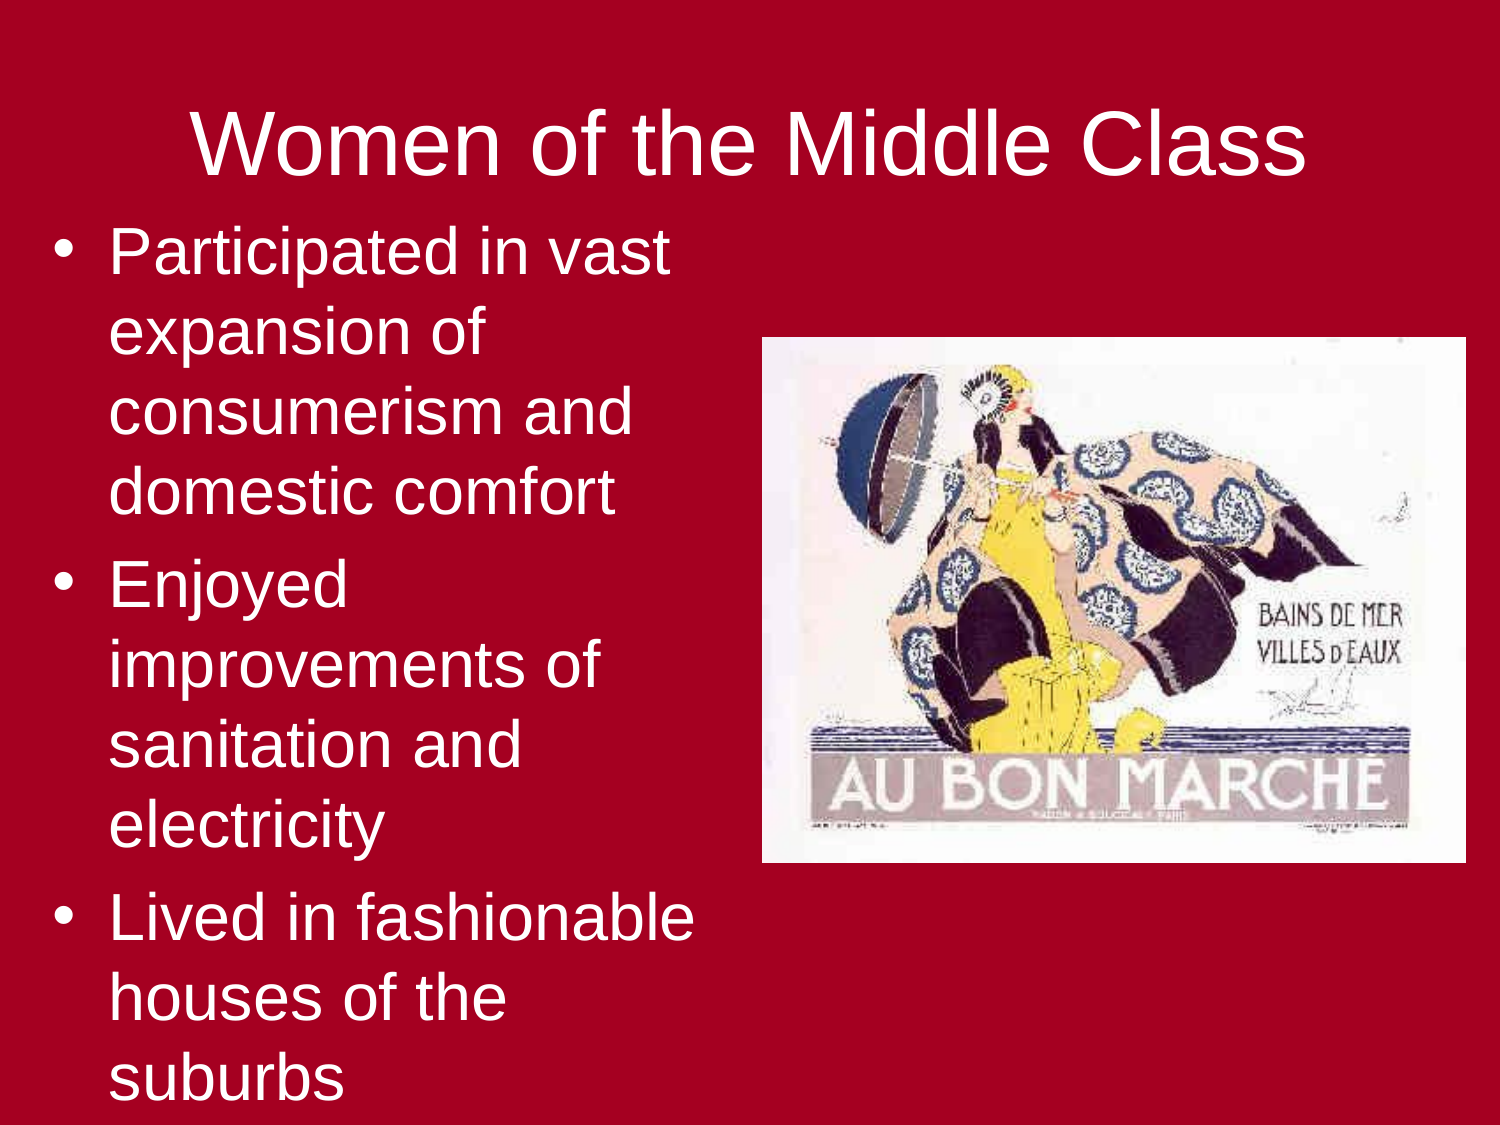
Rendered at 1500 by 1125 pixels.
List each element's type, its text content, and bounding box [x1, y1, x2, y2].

picture [762, 337, 1466, 863]
title Women of the Middle Class [75, 45, 1425, 233]
list Participated in vast expansion of consumerism and domestic comfort Enjoyed improvements of sanitation and electricity Lived in fashionable houses of the suburbs [37, 200, 725, 943]
